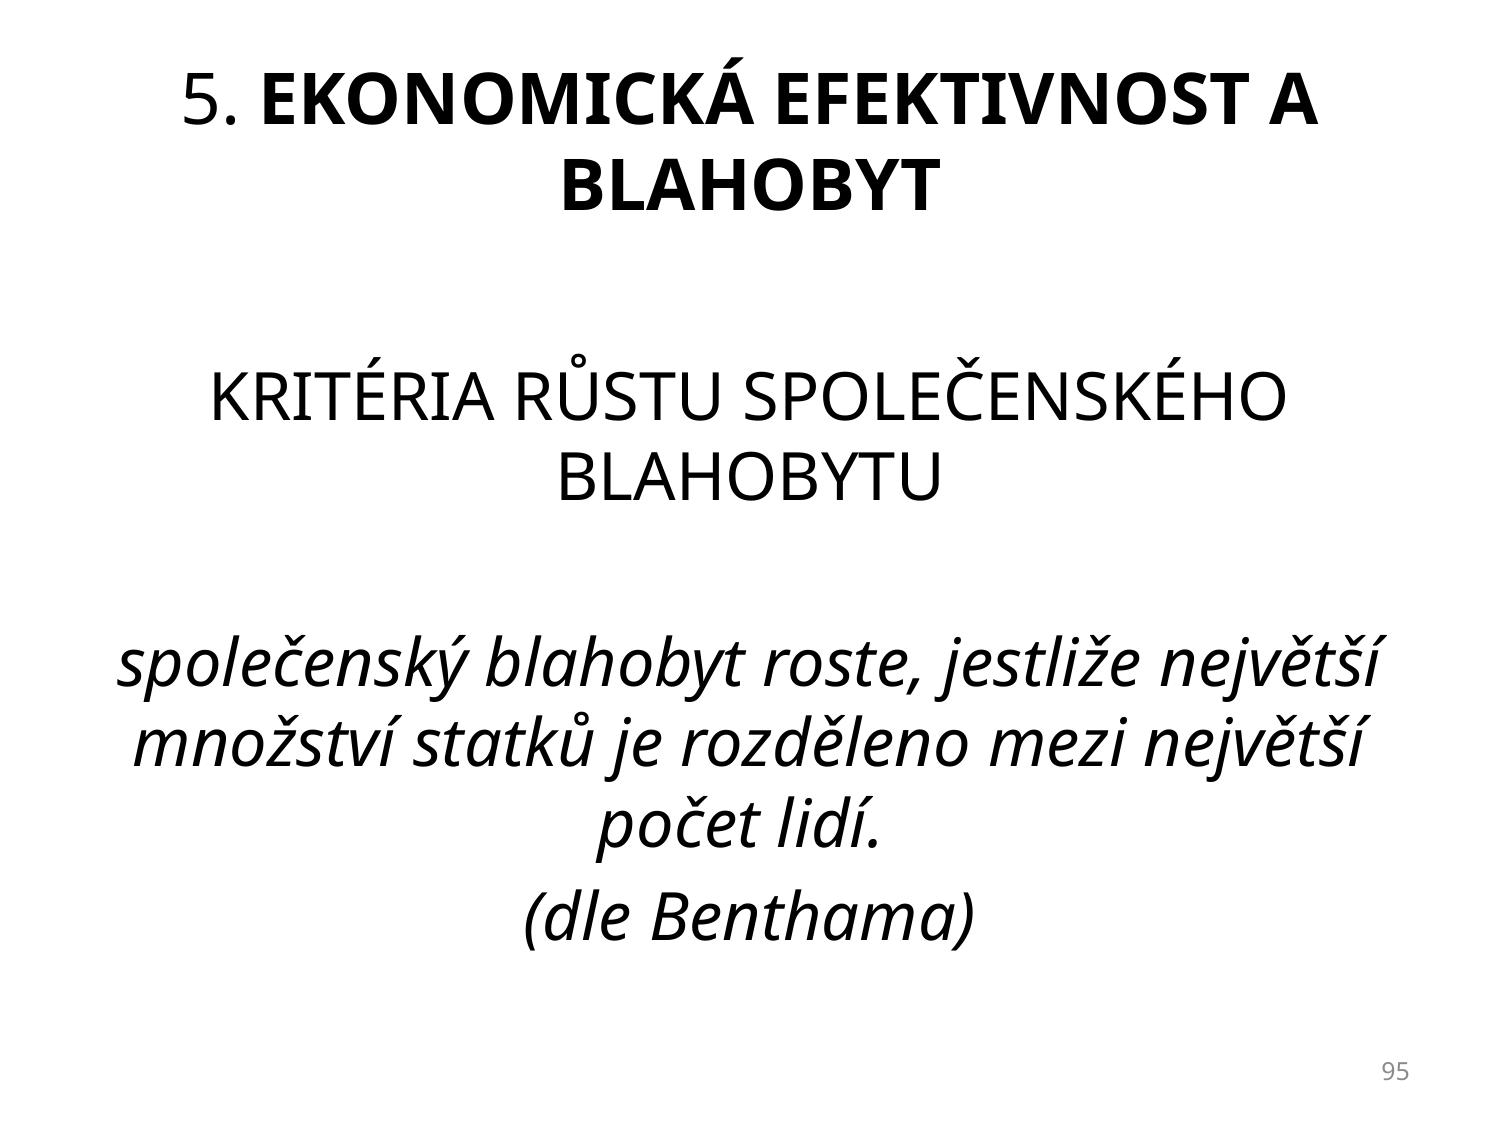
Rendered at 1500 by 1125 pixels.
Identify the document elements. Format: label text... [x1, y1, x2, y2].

list KRITÉRIA RŮSTU SPOLEČENSKÉHO BLAHOBYTU společenský blahobyt roste, jestliže největší množství statků je rozděleno mezi největší počet lidí. (dle Benthama) [75, 262, 1425, 1005]
title 5. Ekonomická efektivnost a blahobyt [75, 45, 1425, 233]
slide_number 95 [1074, 1042, 1425, 1103]
